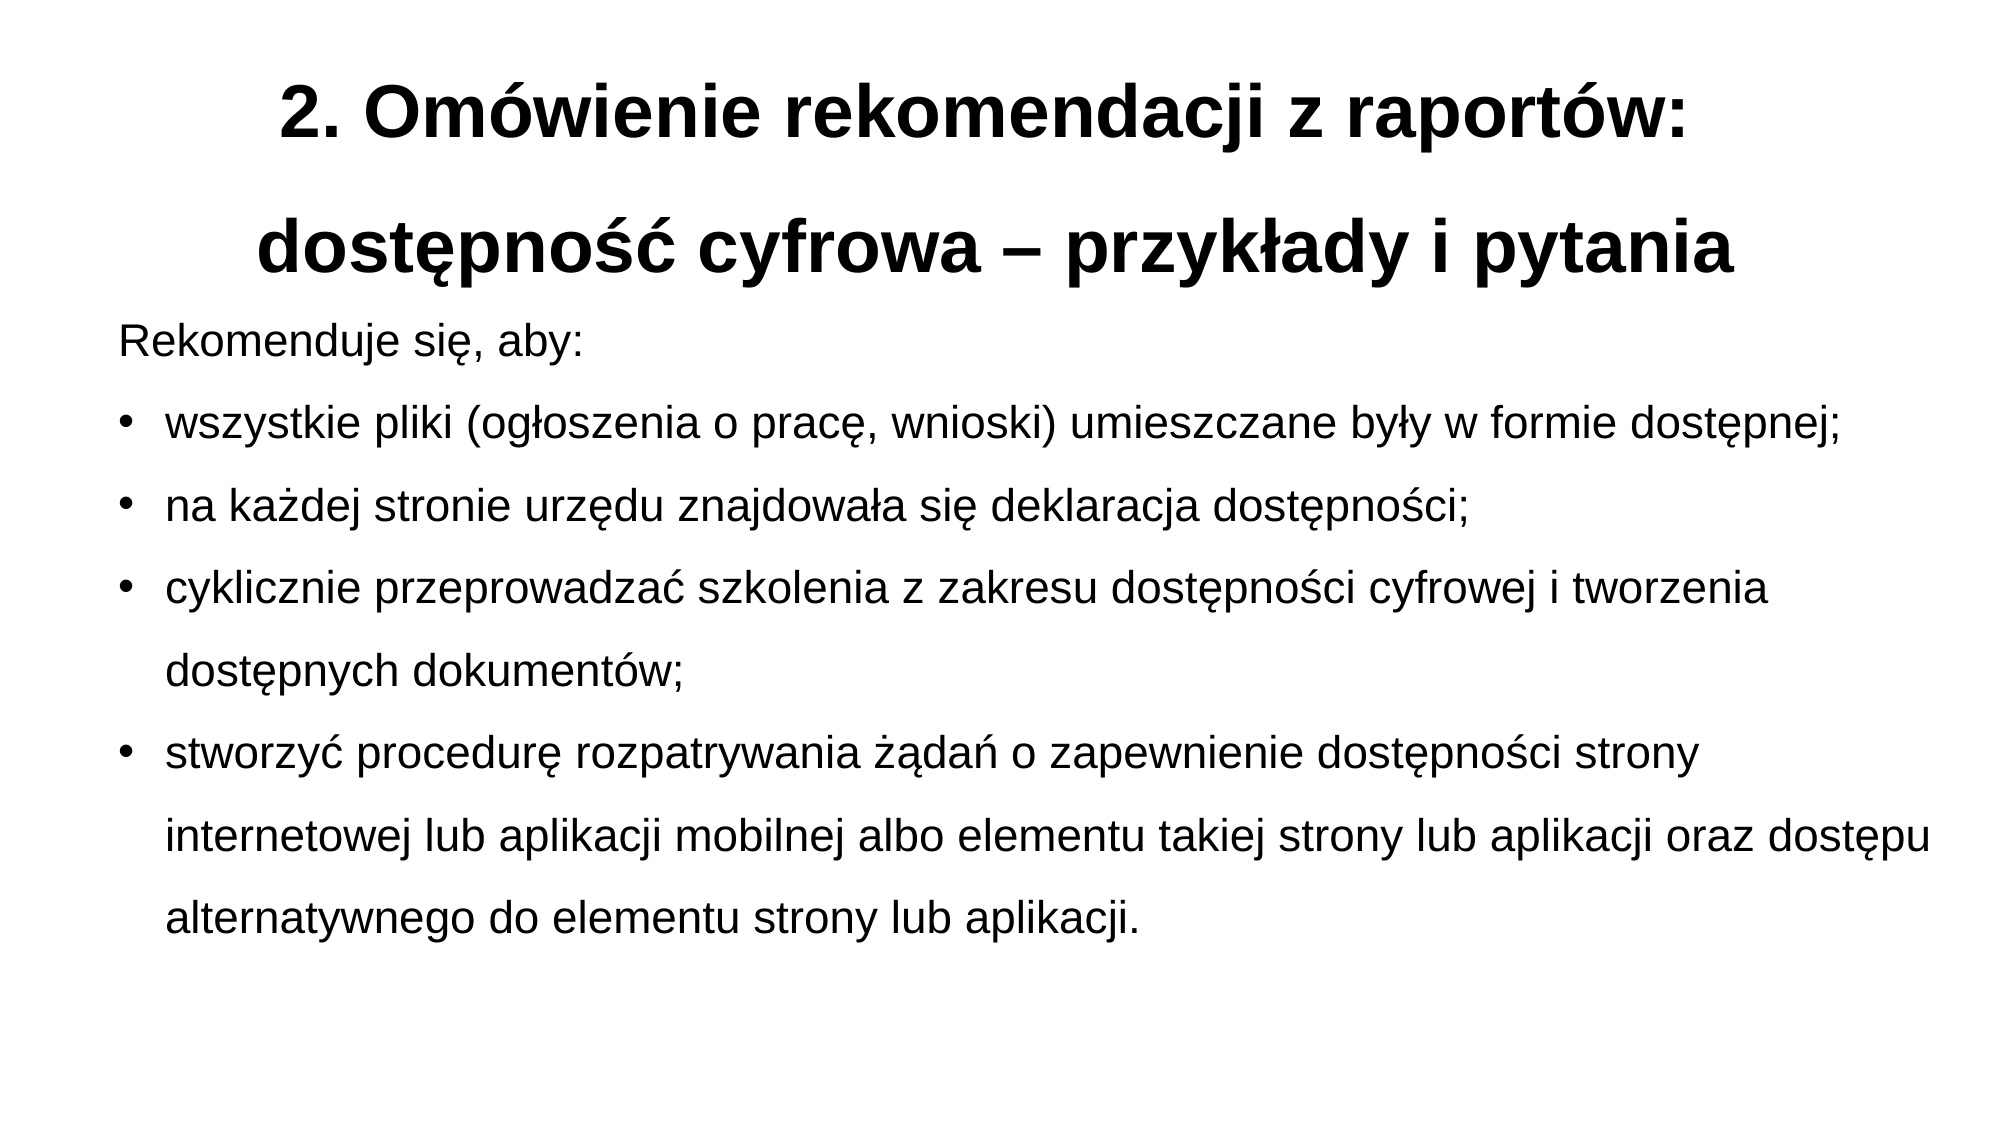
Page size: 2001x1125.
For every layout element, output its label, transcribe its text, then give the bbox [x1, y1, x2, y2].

text_box Rekomenduje się, aby: wszystkie pliki (ogłoszenia o pracę, wnioski) umieszczane były w formie dostępnej; na każdej stronie urzędu znajdowała się deklaracja dostępności; cyklicznie przeprowadzać szkolenia z zakresu dostępności cyfrowej i tworzenia dostępnych dokumentów; stworzyć procedurę rozpatrywania żądań o zapewnienie dostępności strony internetowej lub aplikacji mobilnej albo elementu takiej strony lub aplikacji oraz dostępu alternatywnego do elementu strony lub aplikacji. [103, 275, 1968, 951]
title 2. Omówienie rekomendacji z raportów: dostępność cyfrowa – przykłady i pytania [74, 10, 1919, 296]
